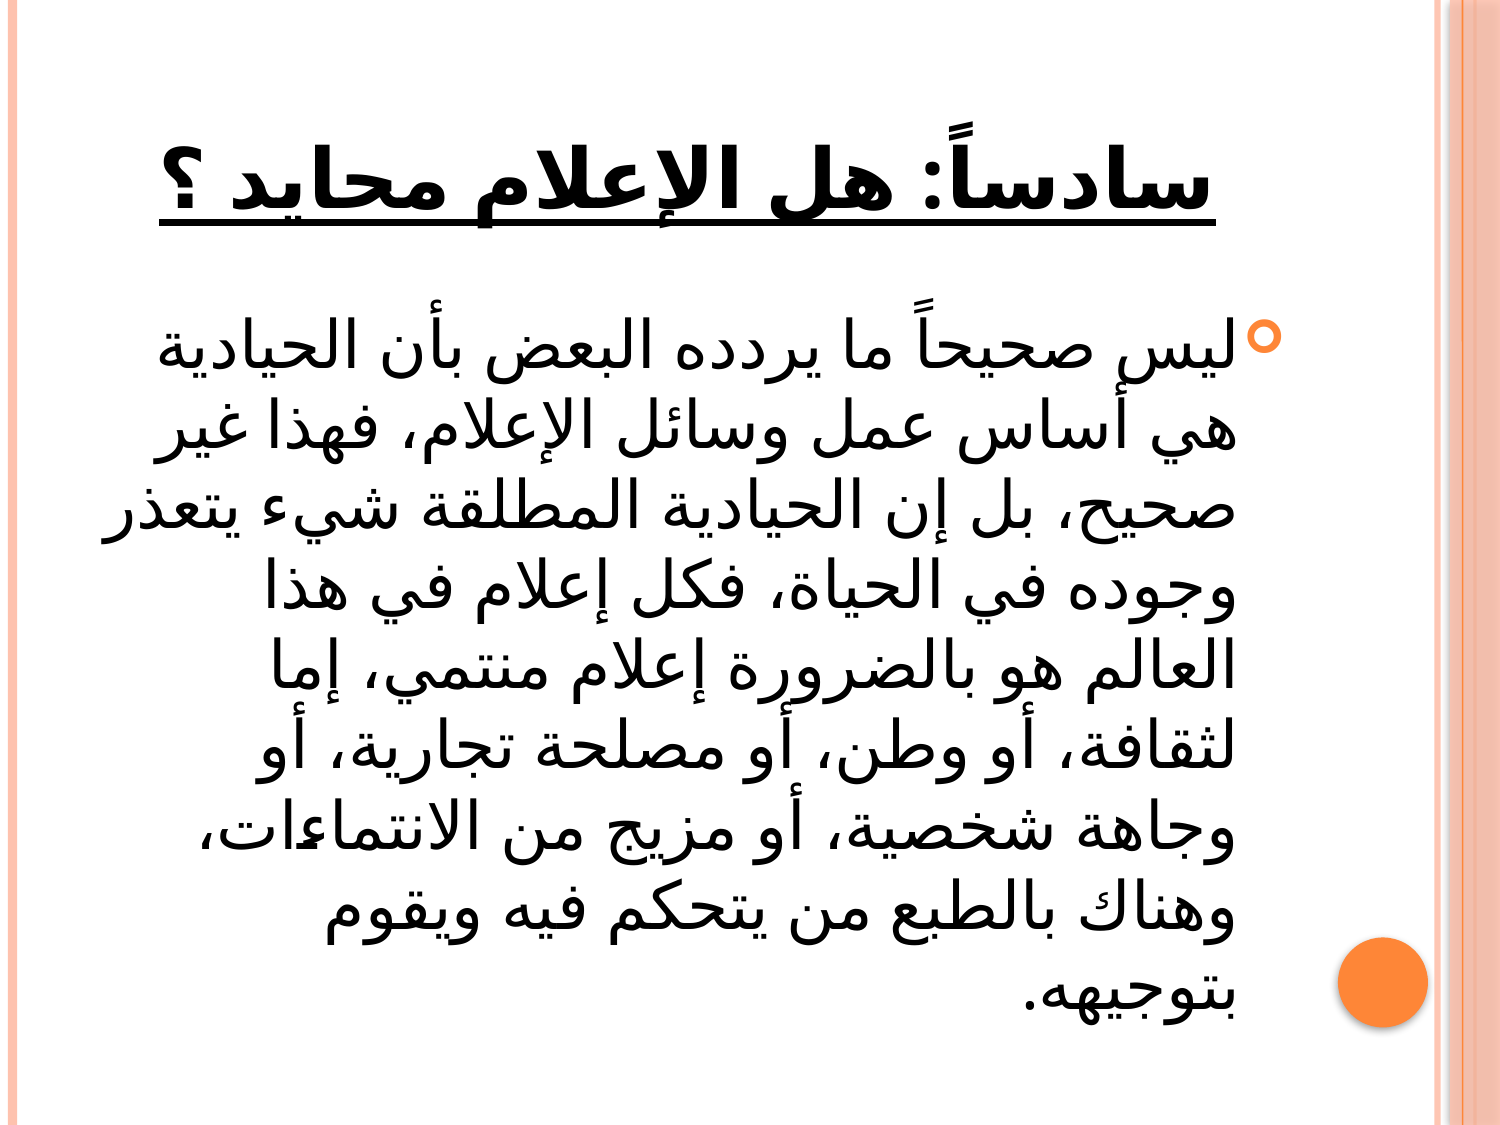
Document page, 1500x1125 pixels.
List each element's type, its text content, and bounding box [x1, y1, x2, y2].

title سادساً: هل الإعلام محايد ؟ [75, 45, 1300, 233]
list ليس صحيحاً ما يردده البعض بأن الحيادية هي أساس عمل وسائل الإعلام، فهذا غير صحيح، بل إن الحيادية المطلقة شيء يتعذر وجوده في الحياة، فكل إعلام في هذا العالم هو بالضرورة إعلام منتمي، إما لثقافة، أو وطن، أو مصلحة تجارية، أو وجاهة شخصية، أو مزيج من الانتماءات، وهناك بالطبع من يتحكم فيه ويقوم بتوجيهه. [75, 262, 1300, 1062]
